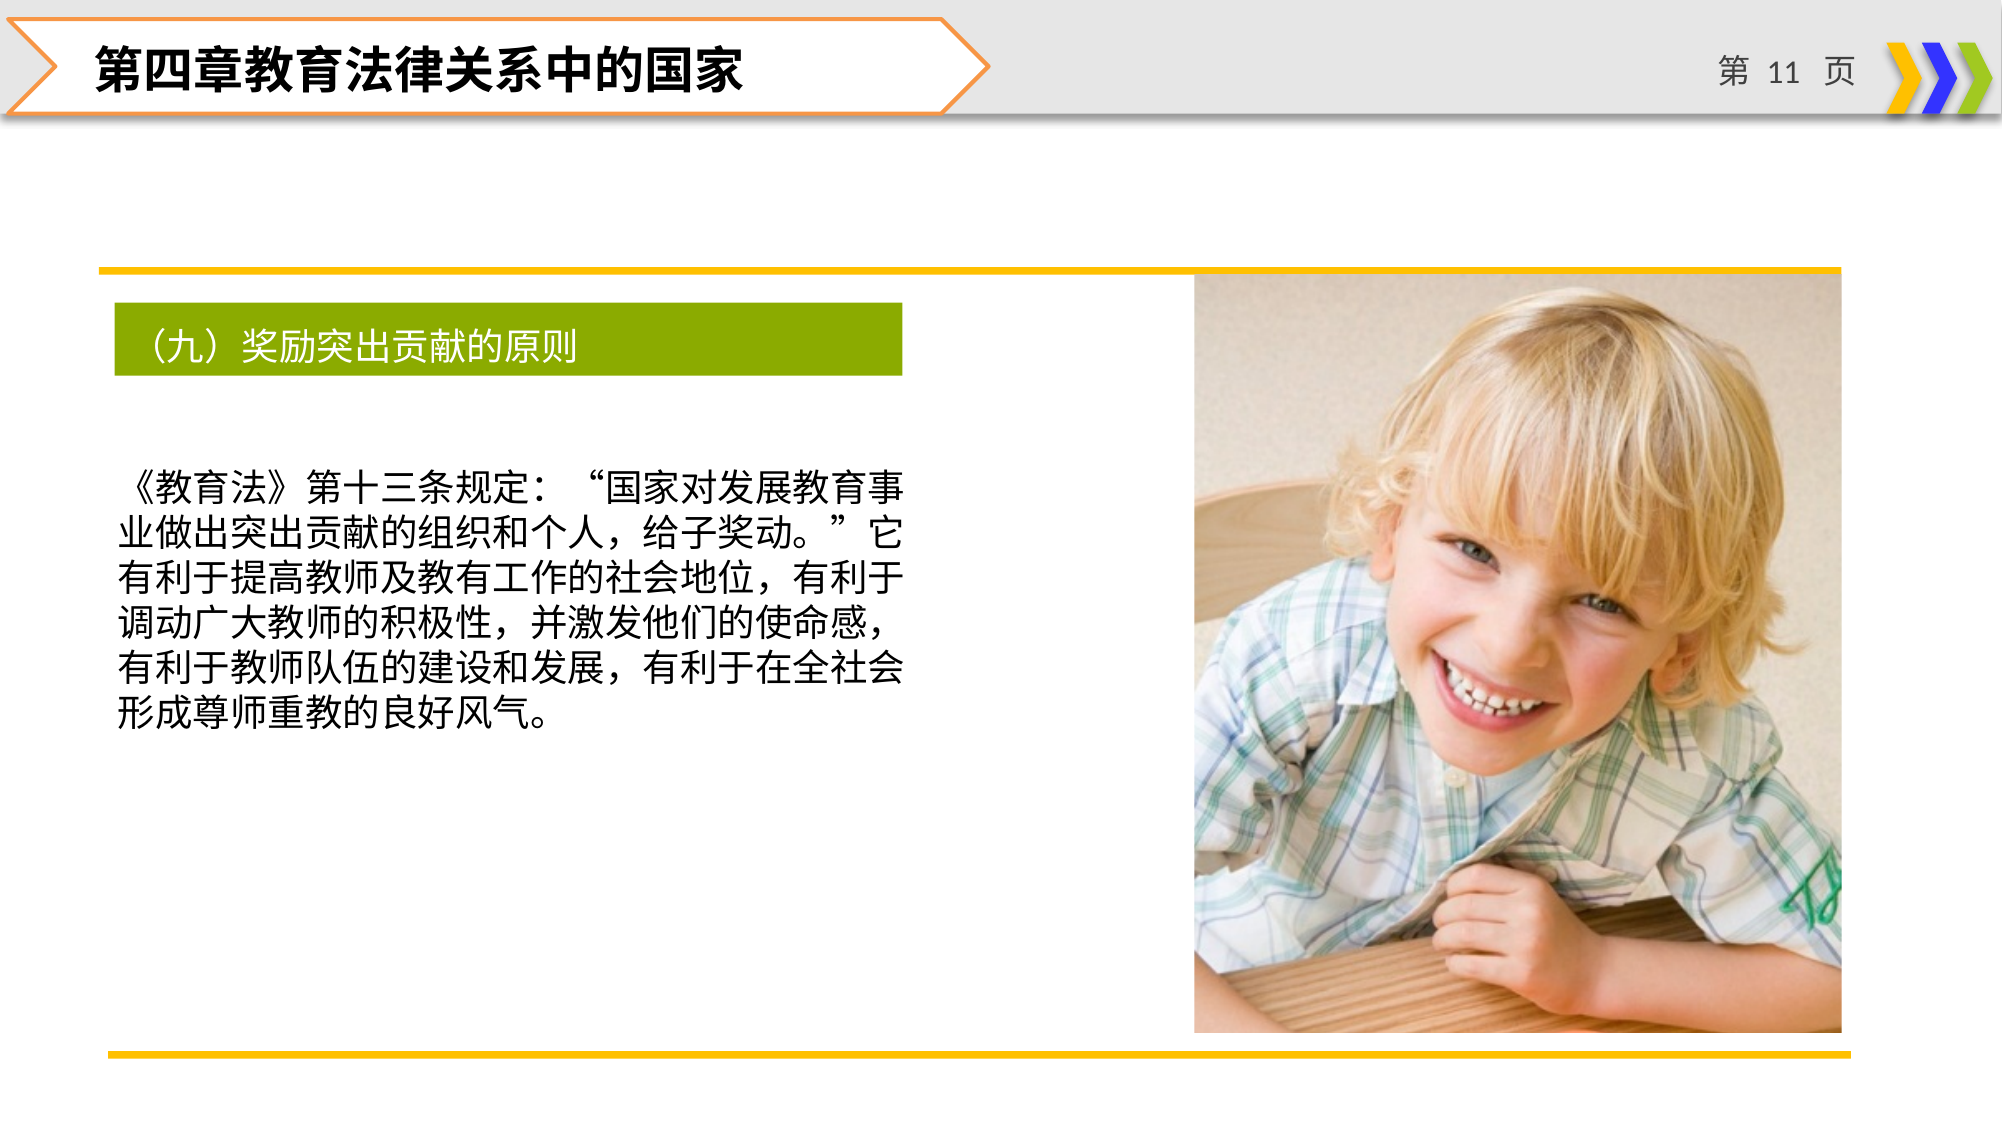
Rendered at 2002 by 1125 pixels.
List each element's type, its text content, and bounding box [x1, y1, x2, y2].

picture [1194, 274, 1842, 1034]
text_box 《教育法》第十三条规定：“国家对发展教育事业做出突出贡献的组织和个人，给子奖动。”它有利于提高教师及教有工作的社会地位，有利于调动广大教师的积极性，并激发他们的使命感，有利于教师队伍的建设和发展，有利于在全社会形成尊师重教的良好风气。 [102, 456, 925, 741]
text_box [97, 265, 1844, 277]
text_box [106, 1049, 1853, 1061]
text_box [7, 18, 989, 114]
text_box （九）奖励突出贡献的原则 [114, 302, 903, 376]
